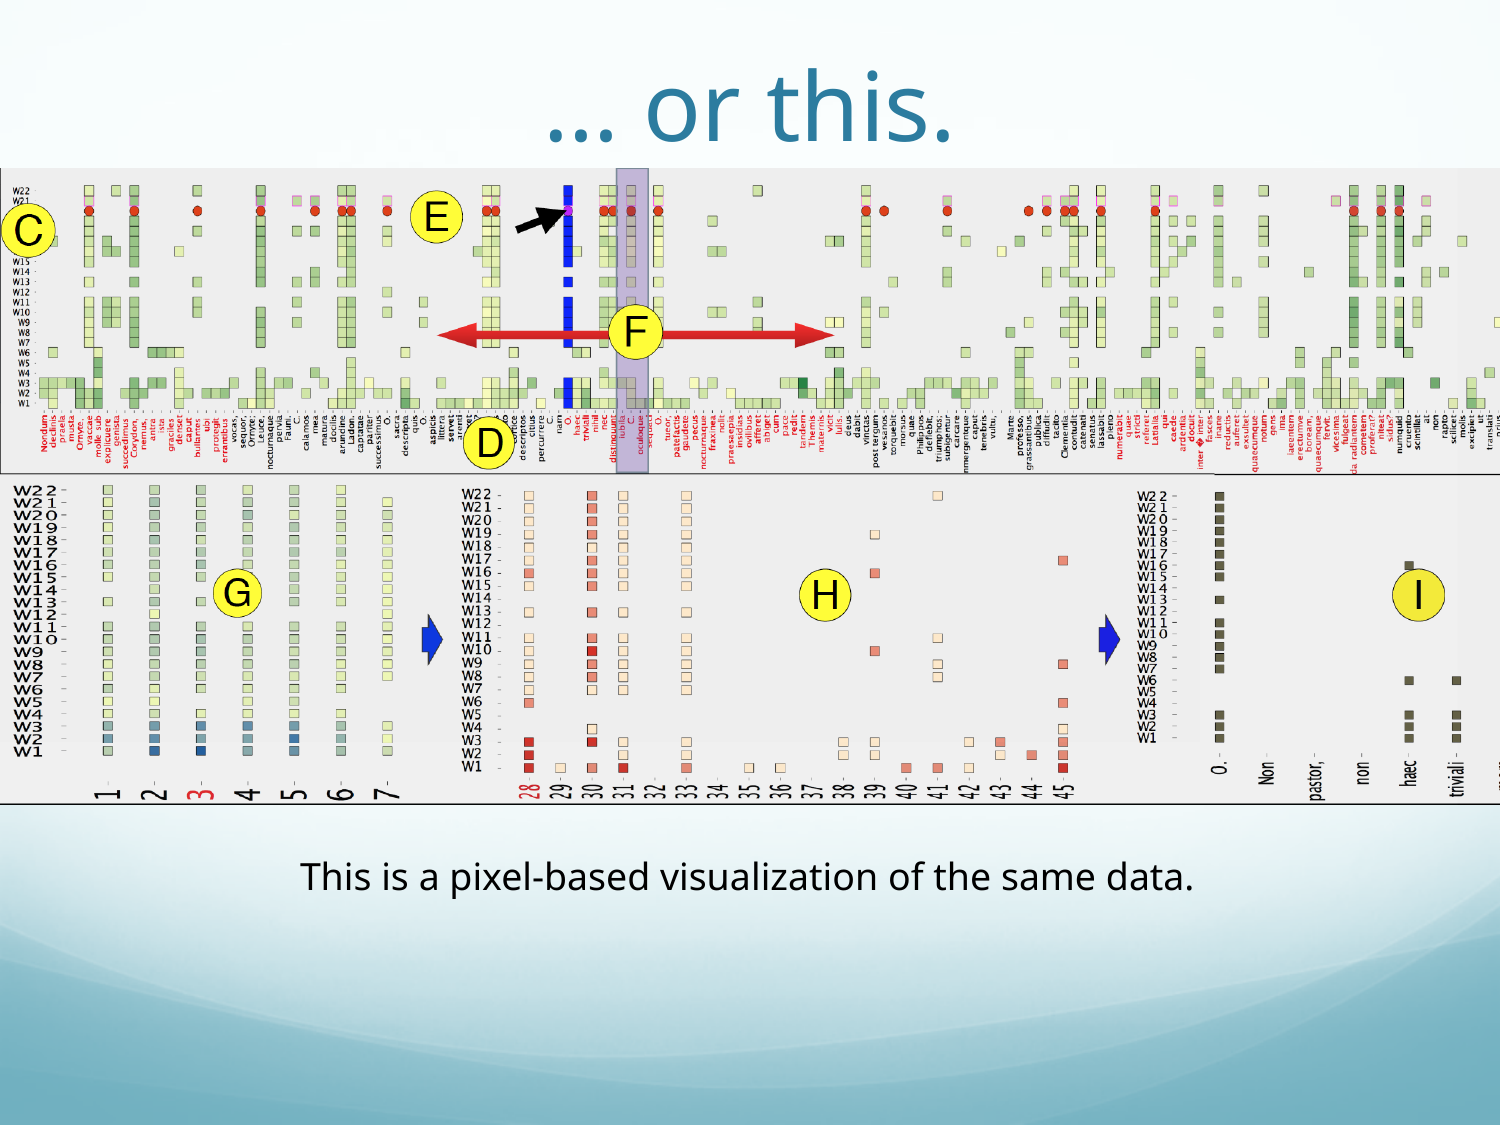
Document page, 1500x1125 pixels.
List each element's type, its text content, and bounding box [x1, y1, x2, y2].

text_box This is a pixel-based visualization of the same data. [124, 845, 1371, 905]
title … or this. [90, 27, 1410, 165]
picture [0, 168, 1500, 805]
